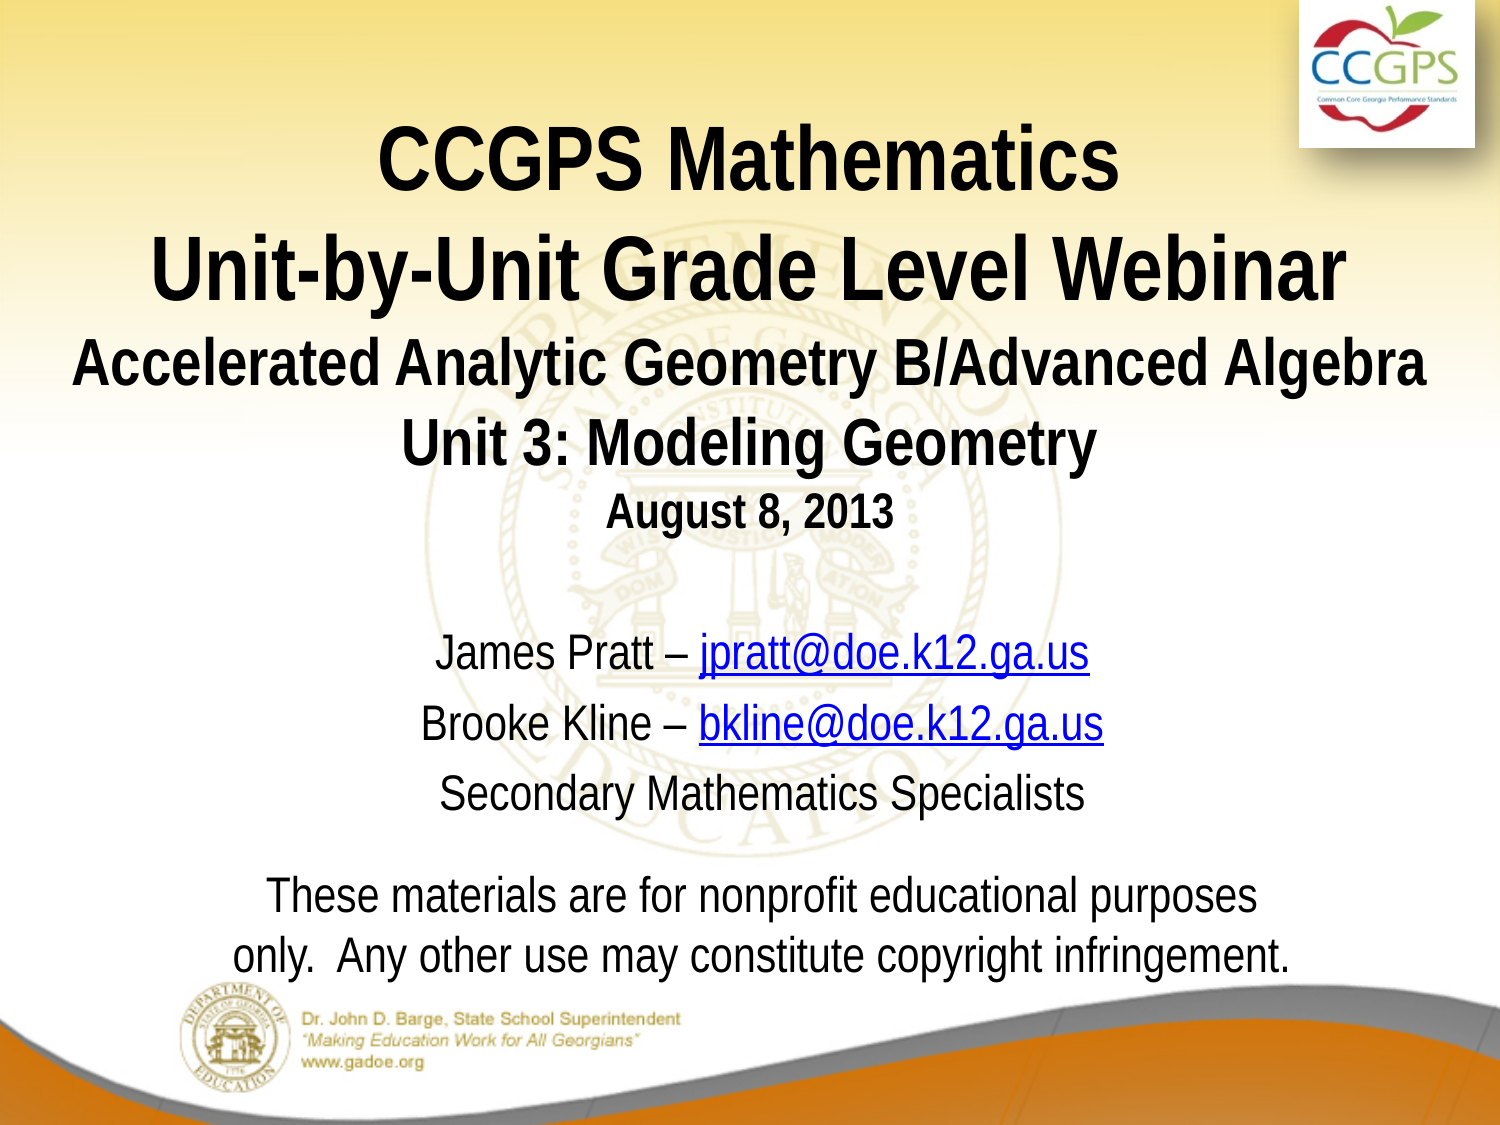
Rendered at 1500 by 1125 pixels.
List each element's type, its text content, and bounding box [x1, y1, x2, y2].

title CCGPS Mathematics Unit-by-Unit Grade Level Webinar Accelerated Analytic Geometry B/Advanced Algebra Unit 3: Modeling Geometry August 8, 2013 [24, 24, 1476, 613]
subtitle James Pratt – jpratt@doe.k12.ga.us Brooke Kline – bkline@doe.k12.ga.us Secondary Mathematics Specialists These materials are for nonprofit educational purposes only. Any other use may constitute copyright infringement. [212, 612, 1313, 1038]
picture [0, 0, 1500, 1125]
